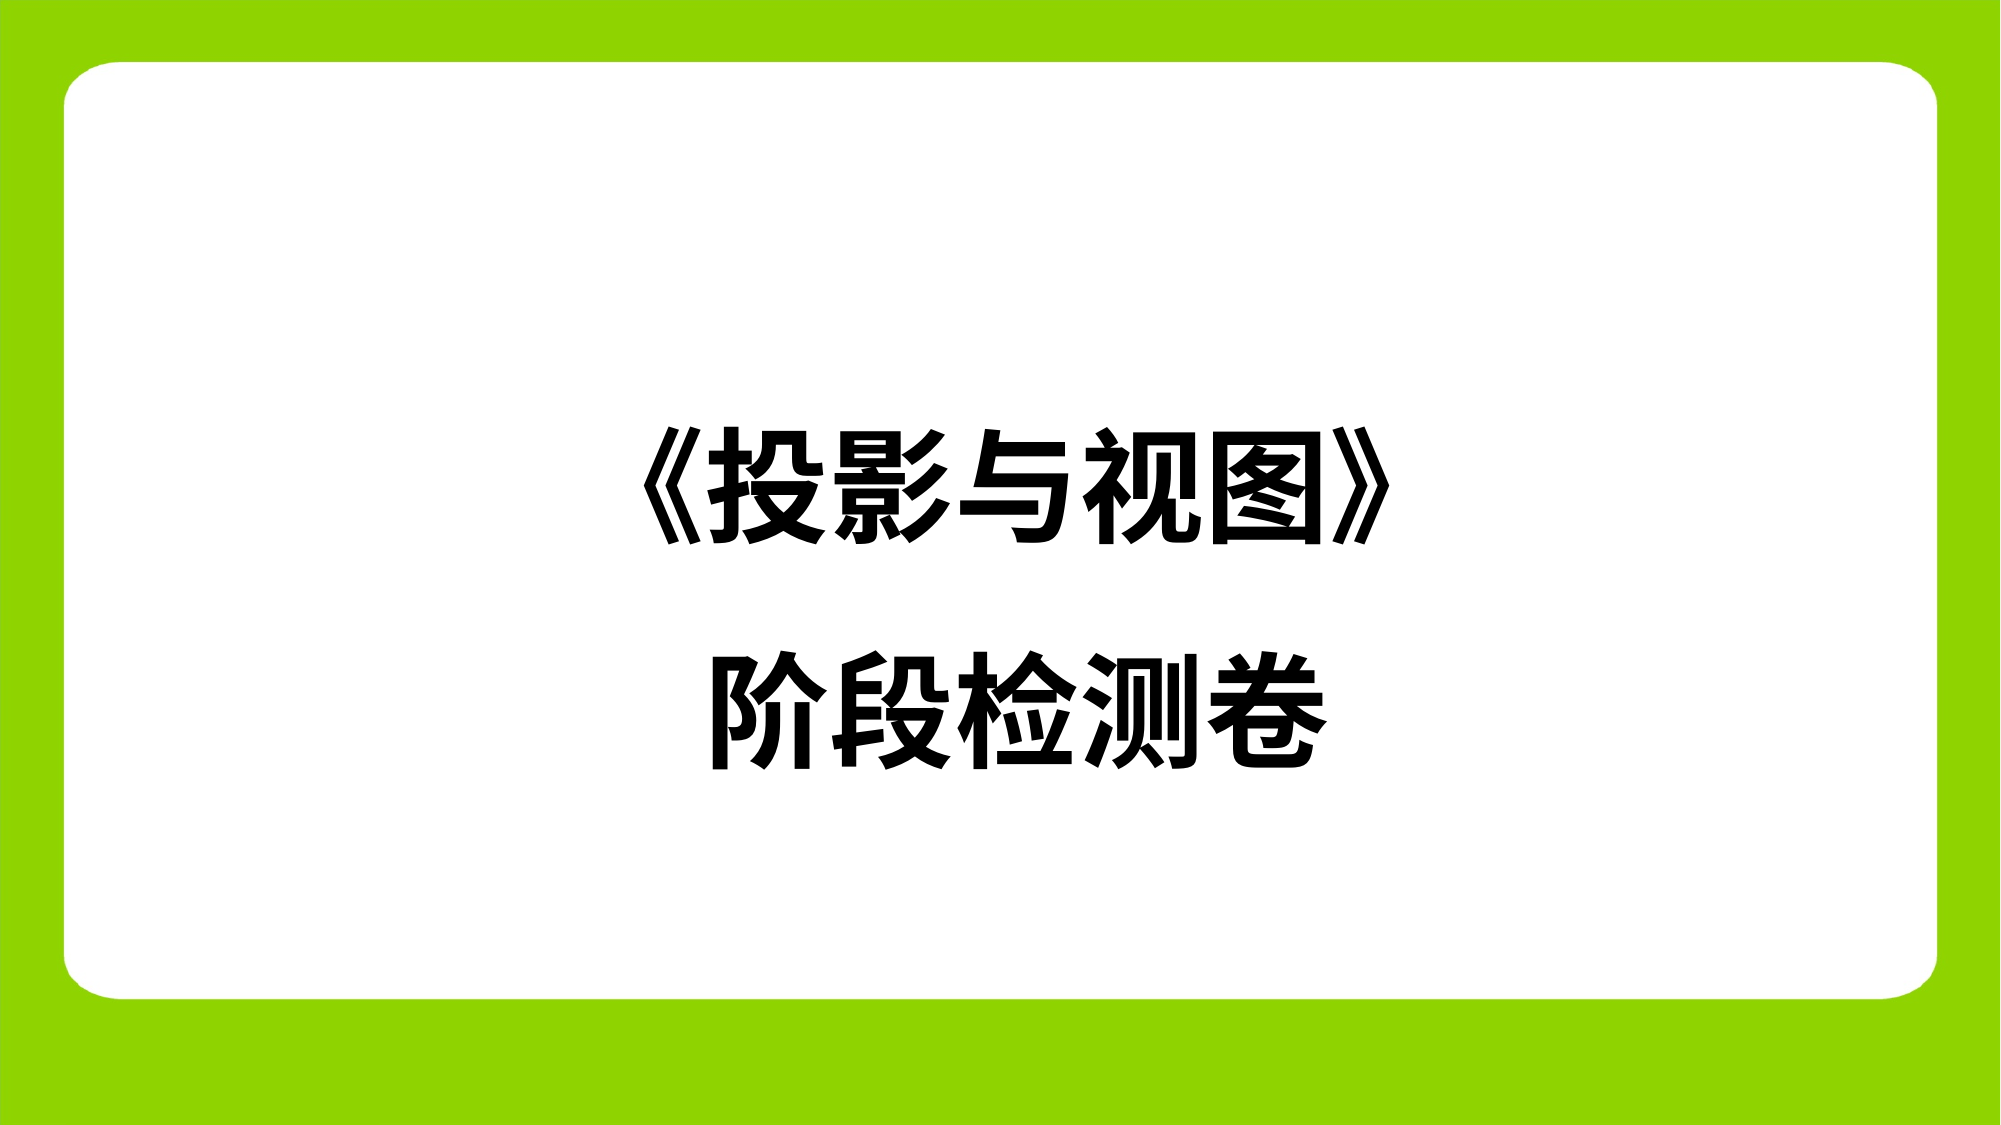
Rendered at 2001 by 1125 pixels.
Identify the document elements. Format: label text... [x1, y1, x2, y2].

picture [0, 0, 2001, 1125]
text_box 《投影与视图》阶段检测卷 [515, 326, 1518, 791]
